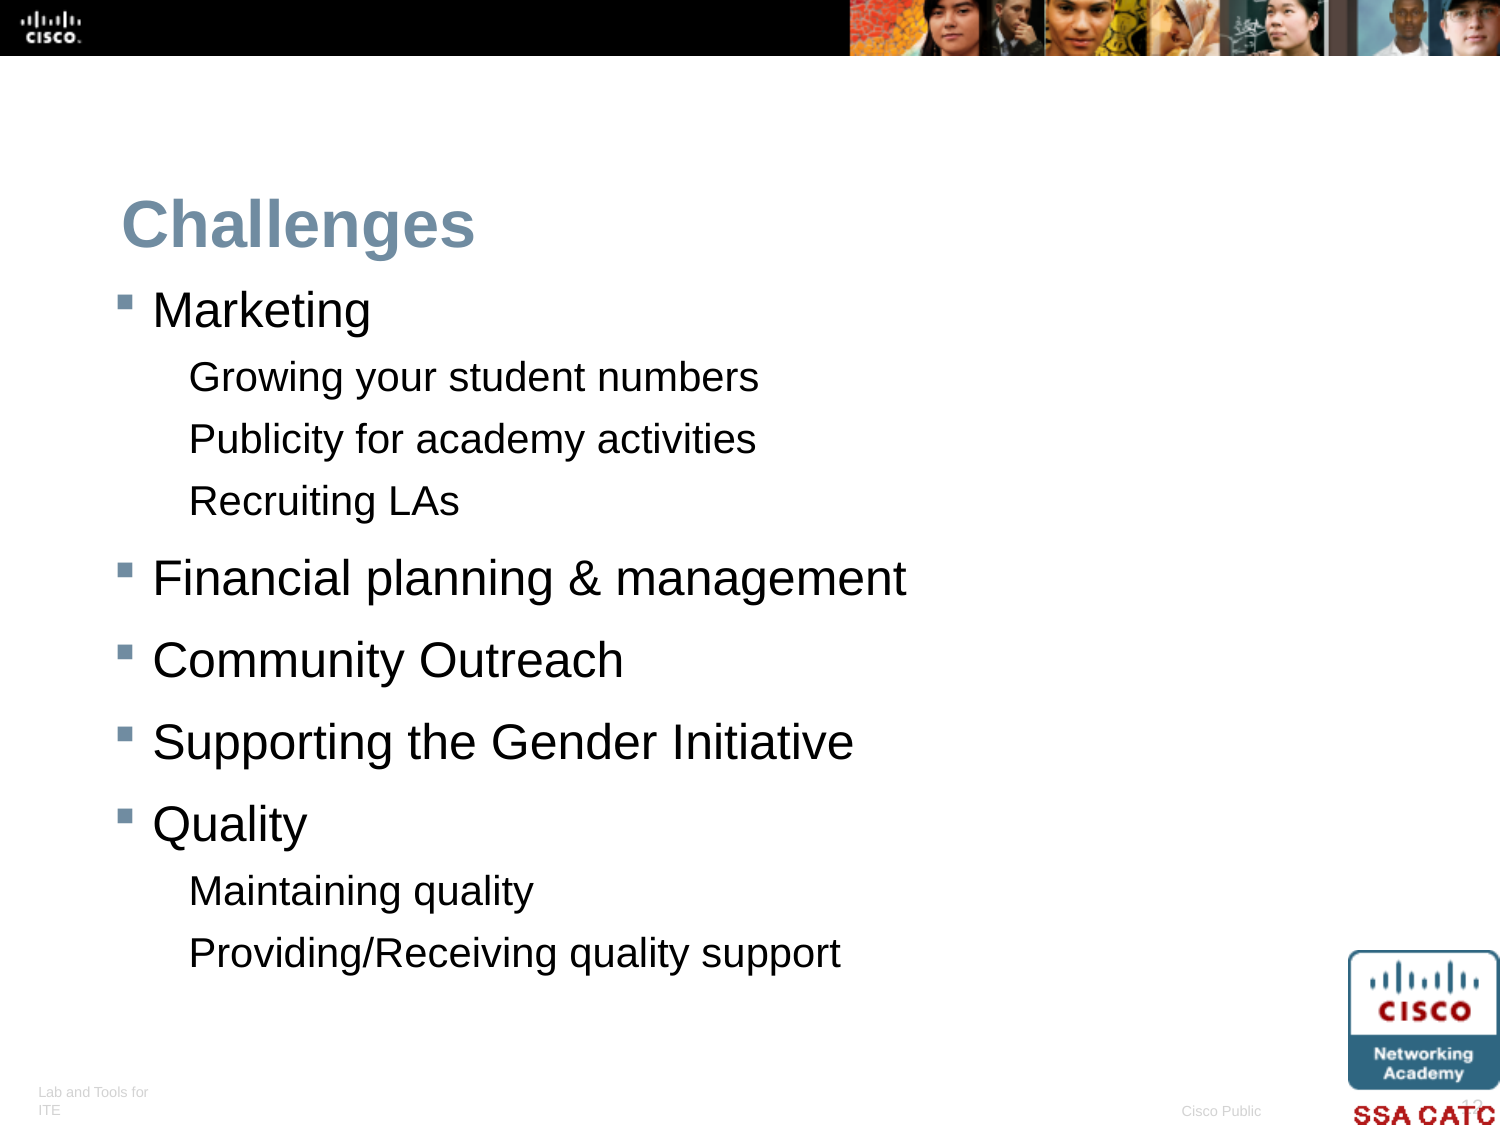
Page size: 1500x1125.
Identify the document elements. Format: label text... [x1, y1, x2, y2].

picture [0, 0, 1500, 56]
picture [1348, 950, 1500, 1125]
title Challenges [107, 130, 1444, 269]
list Marketing Growing your student numbers Publicity for academy activities Recruiting LAs Financial planning & management Community Outreach Supporting the Gender Initiative Quality Maintaining quality Providing/Receiving quality support [99, 274, 1403, 862]
